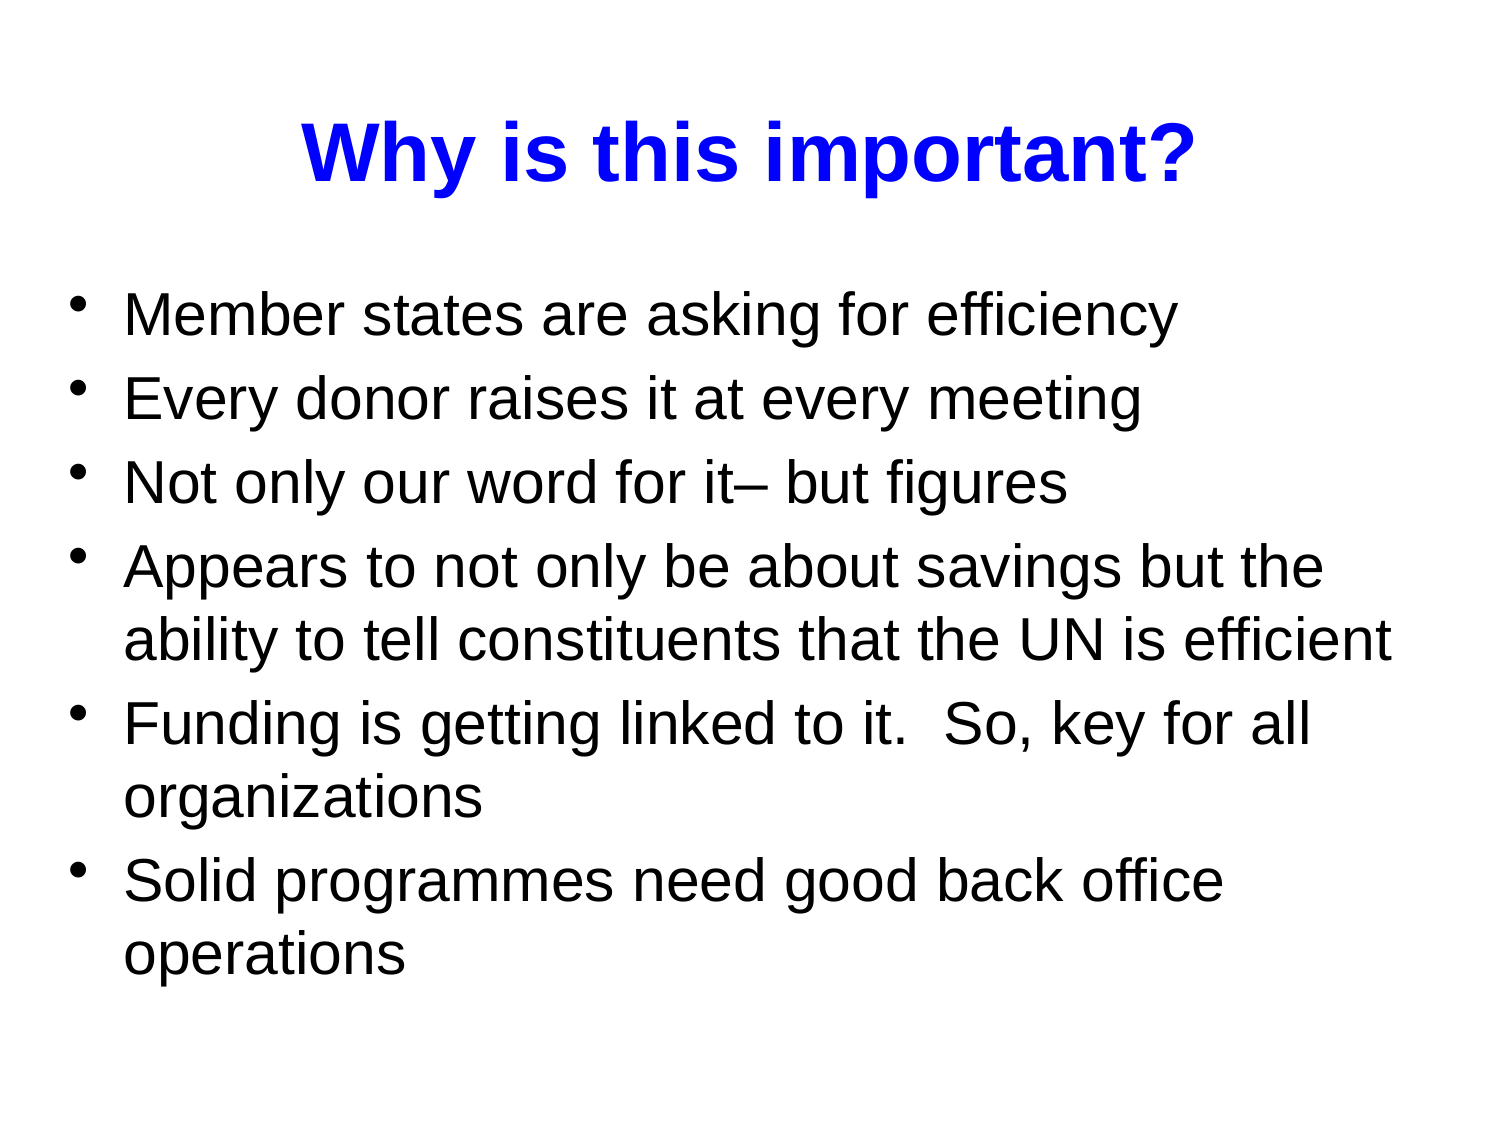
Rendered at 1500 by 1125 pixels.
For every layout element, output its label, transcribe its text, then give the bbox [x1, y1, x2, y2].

list Member states are asking for efficiency Every donor raises it at every meeting Not only our word for it– but figures Appears to not only be about savings but the ability to tell constituents that the UN is efficient Funding is getting linked to it. So, key for all organizations Solid programmes need good back office operations [53, 267, 1447, 1047]
title Why is this important? [112, 54, 1388, 243]
